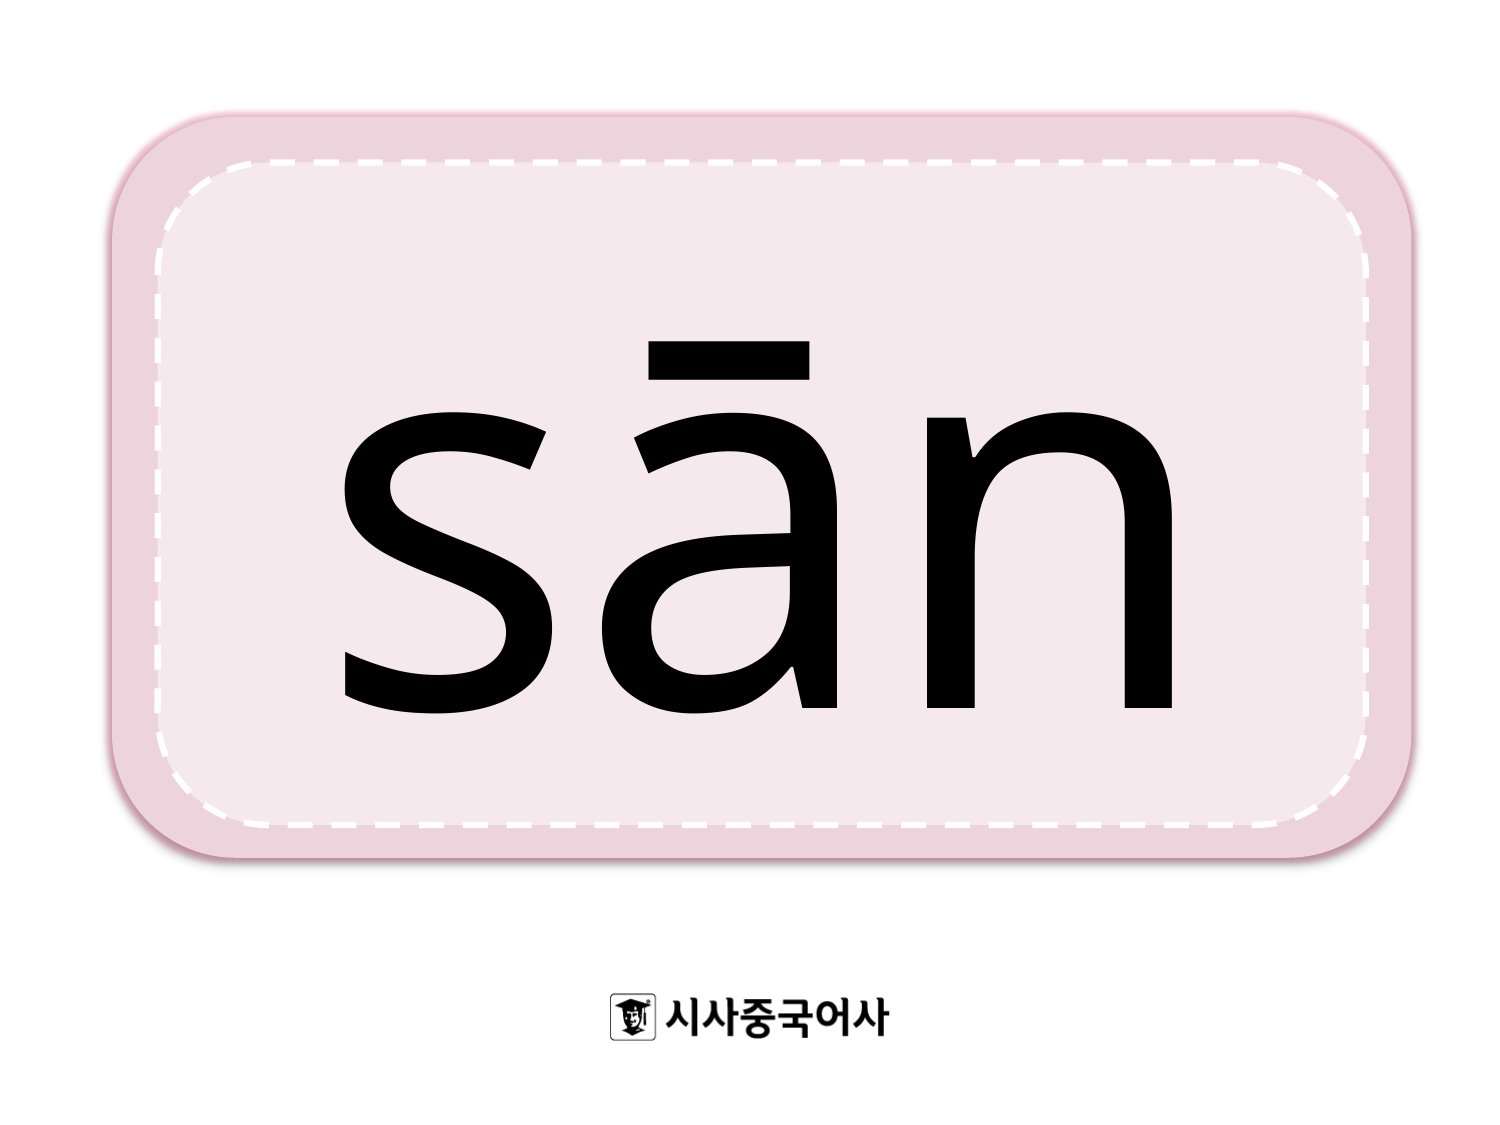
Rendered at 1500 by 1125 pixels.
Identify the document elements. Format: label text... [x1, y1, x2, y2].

picture [602, 987, 898, 1047]
text_box sān [162, 160, 1371, 824]
